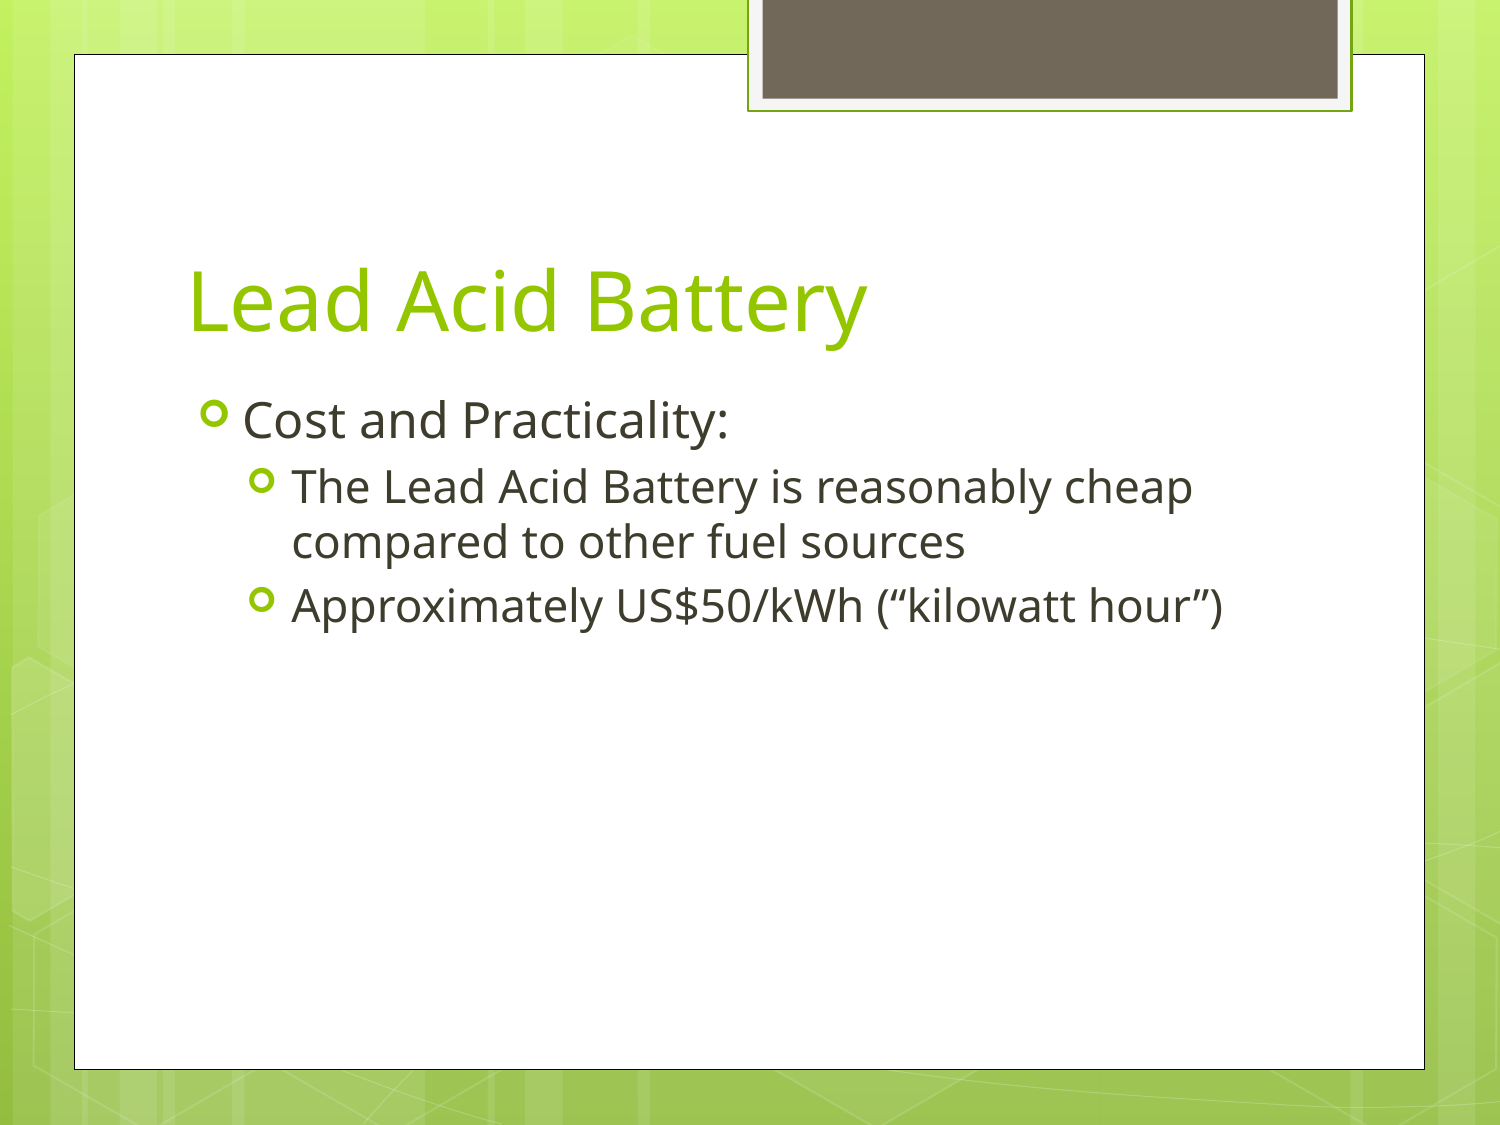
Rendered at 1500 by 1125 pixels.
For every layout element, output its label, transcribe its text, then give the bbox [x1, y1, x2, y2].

title Lead Acid Battery [171, 168, 1324, 357]
list Cost and Practicality: The Lead Acid Battery is reasonably cheap compared to other fuel sources Approximately US$50/kWh (“kilowatt hour”) [171, 381, 1283, 957]
